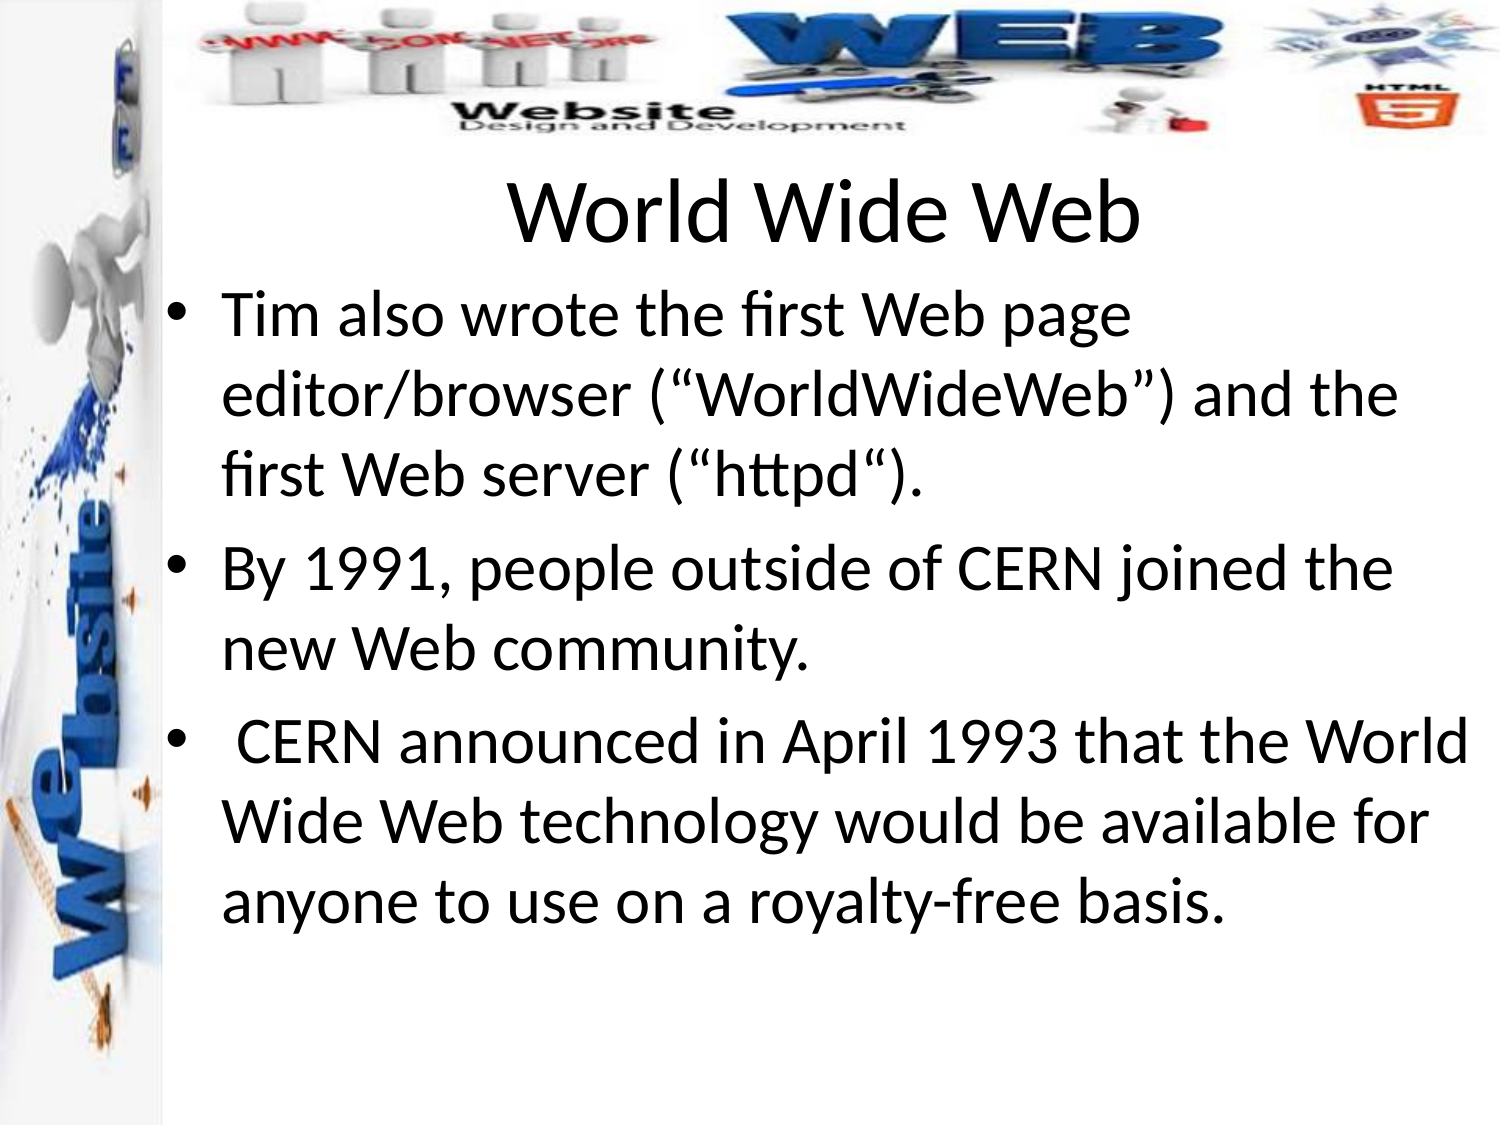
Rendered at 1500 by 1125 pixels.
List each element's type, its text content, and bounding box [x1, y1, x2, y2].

list Tim also wrote the first Web page editor/browser (“WorldWideWeb”) and the first Web server (“httpd“). By 1991, people outside of CERN joined the new Web community. CERN announced in April 1993 that the World Wide Web technology would be available for anyone to use on a royalty-free basis. [150, 262, 1500, 1125]
picture [0, 0, 1500, 1125]
title World Wide Web [150, 112, 1500, 262]
